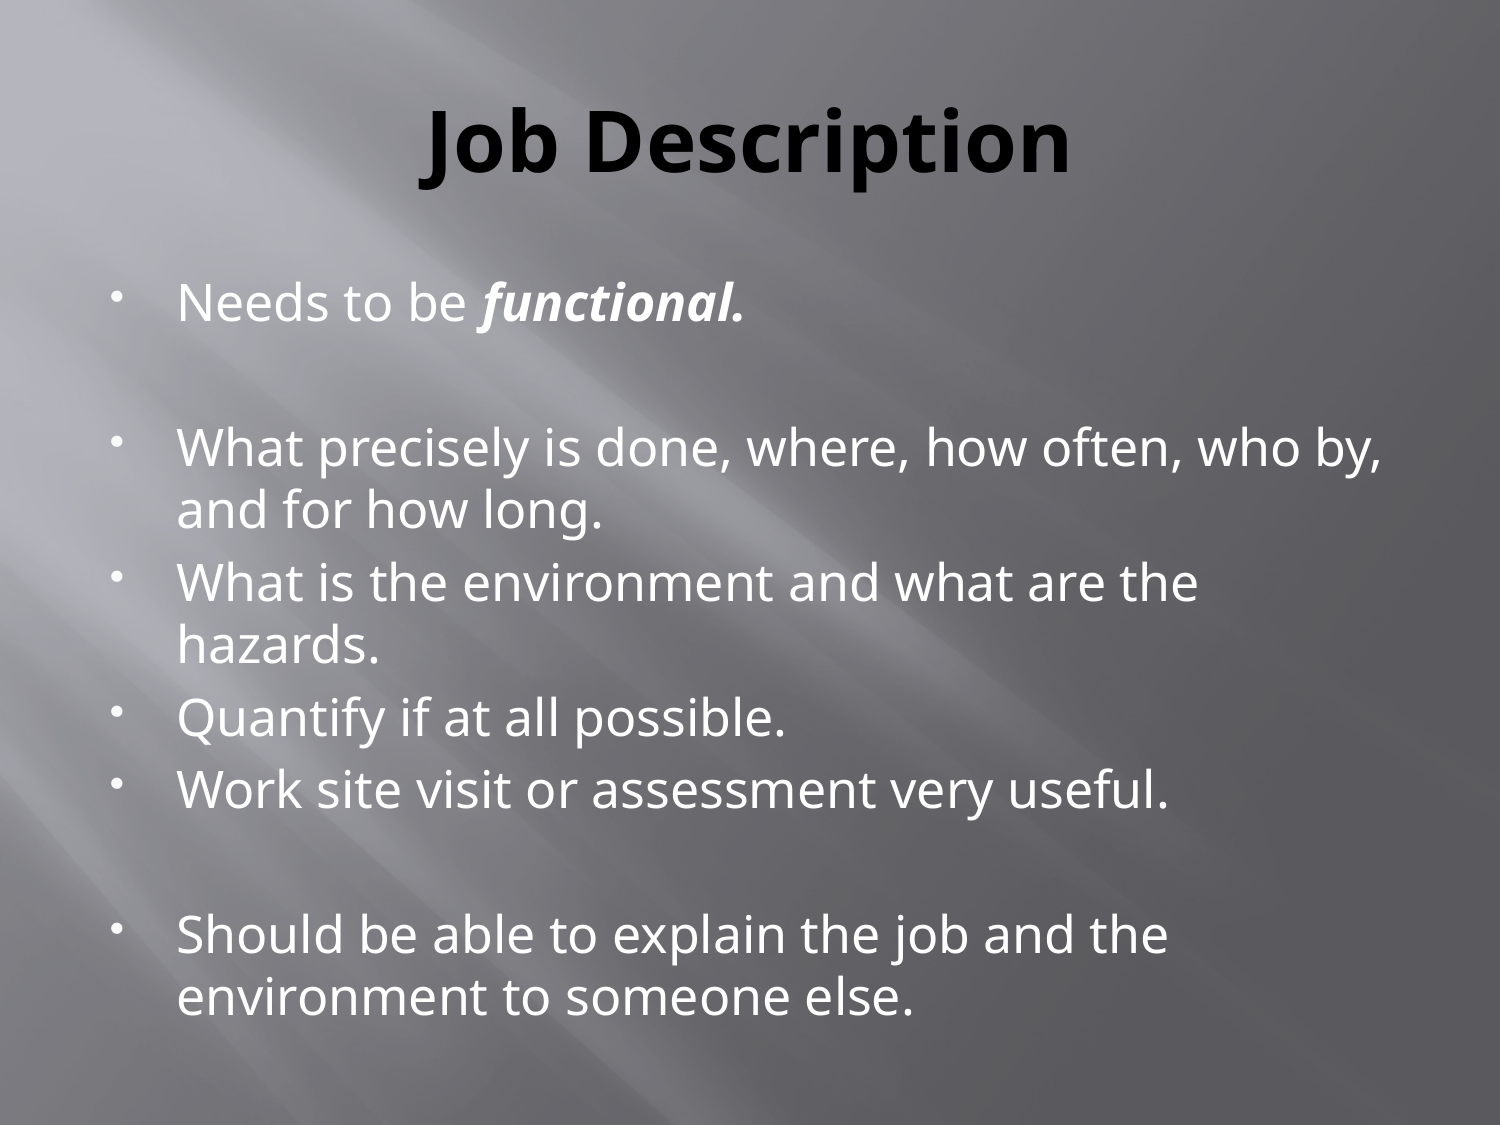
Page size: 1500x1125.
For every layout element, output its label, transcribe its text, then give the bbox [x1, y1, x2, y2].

title Job Description [75, 45, 1425, 233]
list Needs to be functional. What precisely is done, where, how often, who by, and for how long. What is the environment and what are the hazards. Quantify if at all possible. Work site visit or assessment very useful. Should be able to explain the job and the environment to someone else. [75, 262, 1425, 1035]
